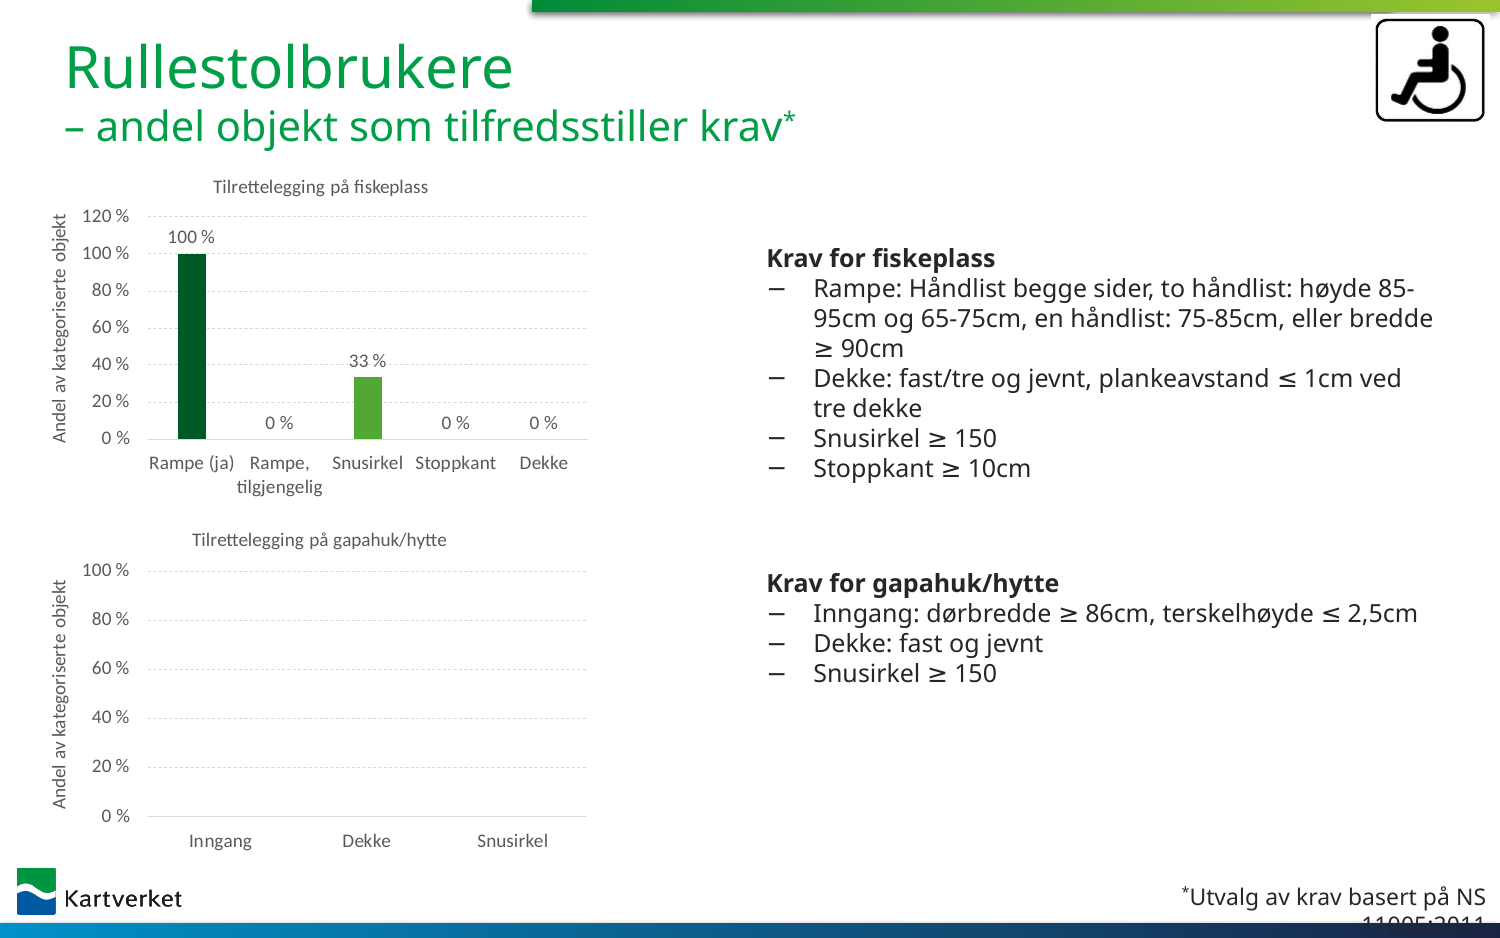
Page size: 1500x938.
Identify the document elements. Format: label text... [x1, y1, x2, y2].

text_box Rullestolbrukere – andel objekt som tilfredsstiller krav* [49, 29, 1431, 158]
text_box Krav for gapahuk/hytte Inngang: dørbredde ≥ 86cm, terskelhøyde ≤ 2,5cm Dekke: fast og jevnt Snusirkel ≥ 150 [751, 560, 1452, 695]
picture [41, 166, 599, 505]
text_box Krav for fiskeplass Rampe: Håndlist begge sider, to håndlist: høyde 85-95cm og 65-75cm, en håndlist: 75-85cm, eller bredde ≥ 90cm Dekke: fast/tre og jevnt, plankeavstand ≤ 1cm ved tre dekke Snusirkel ≥ 150 Stoppkant ≥ 10cm [751, 235, 1452, 490]
picture [1371, 13, 1491, 127]
picture [41, 520, 597, 859]
text_box *Utvalg av krav basert på NS 11005:2011 [1068, 873, 1500, 938]
